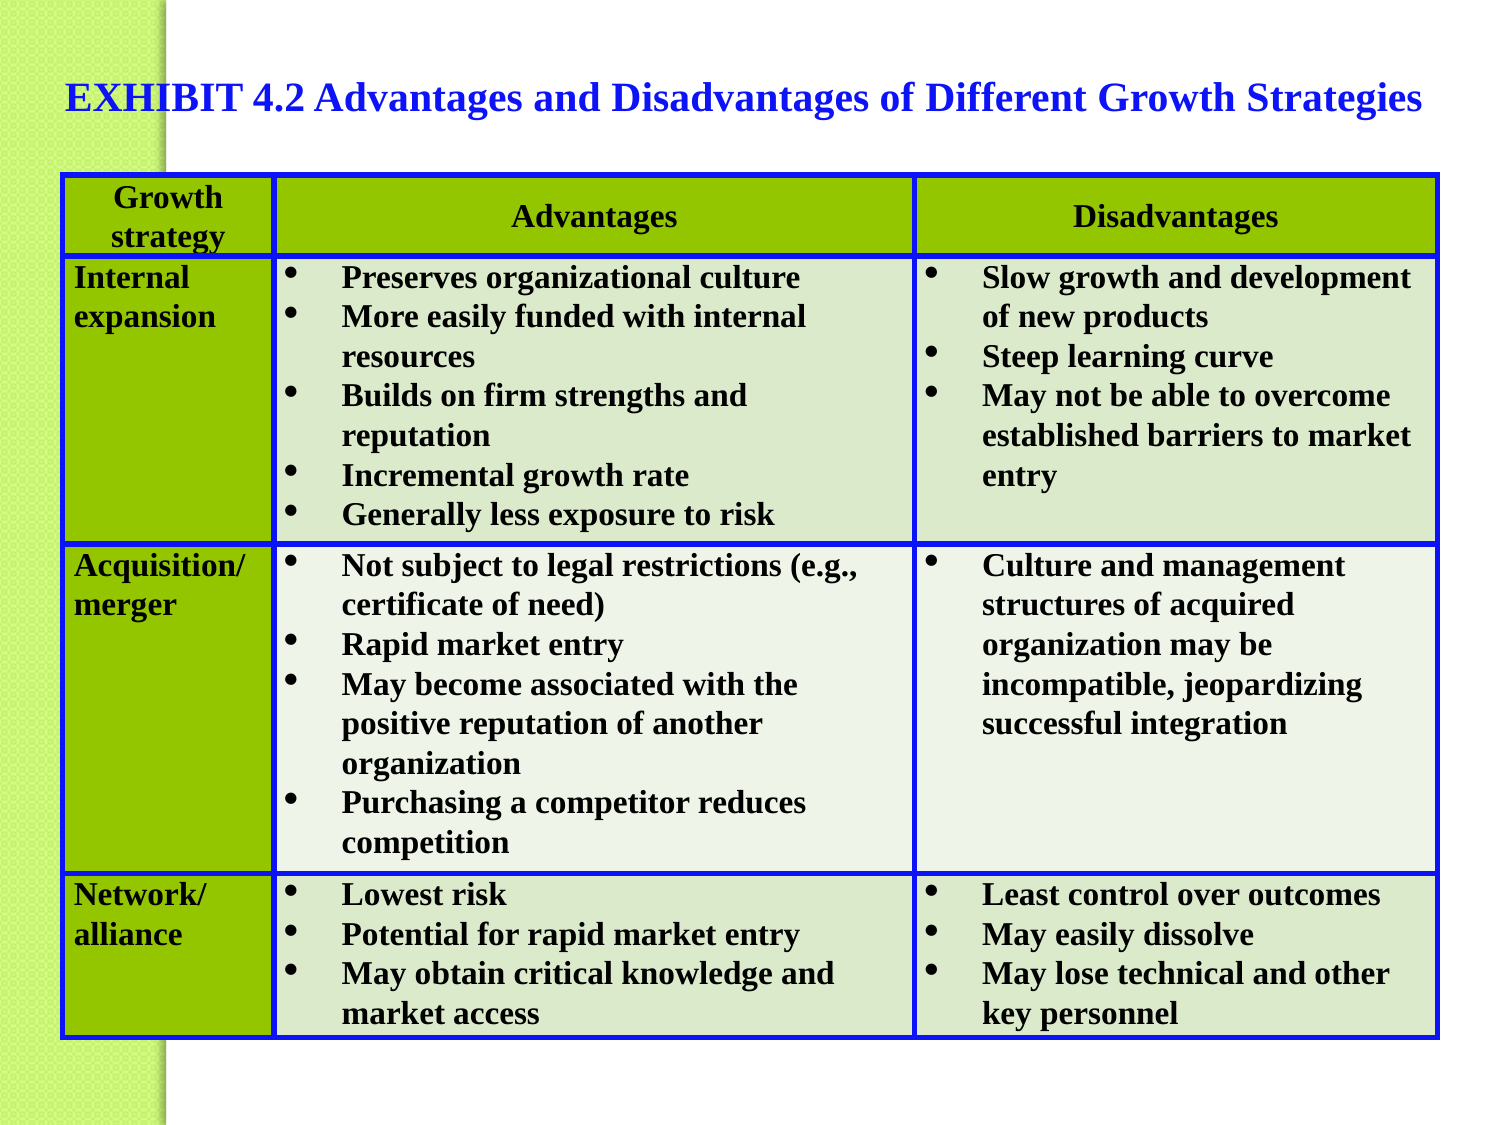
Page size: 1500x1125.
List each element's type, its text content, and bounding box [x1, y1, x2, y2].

text_box EXHIBIT 4.2 Advantages and Disadvantages of Different Growth Strategies [49, 62, 1463, 128]
table_cell Slow growth and development of new products Steep learning curve May not be able to overcome established barriers to market entry [917, 259, 1435, 541]
table_cell Network/ alliance [65, 876, 271, 1035]
table_cell Least control over outcomes May easily dissolve May lose technical and other key personnel [917, 876, 1435, 1035]
table_cell Culture and management structures of acquired organization may be incompatible, jeopardizing successful integration [917, 547, 1435, 871]
table_cell Not subject to legal restrictions (e.g., certificate of need) Rapid market entry May become associated with the positive reputation of another organization Purchasing a competitor reduces competition [277, 547, 912, 871]
table_header Disadvantages [917, 178, 1435, 253]
table_cell Lowest risk Potential for rapid market entry May obtain critical knowledge and market access [277, 876, 912, 1035]
table_cell Acquisition/ merger [65, 547, 271, 871]
table_cell Preserves organizational culture More easily funded with internal resources Builds on firm strengths and reputation Incremental growth rate Generally less exposure to risk [277, 259, 912, 541]
table_header Advantages [277, 178, 912, 253]
table_header Growth strategy [65, 178, 271, 253]
table_cell Internal expansion [65, 259, 271, 541]
